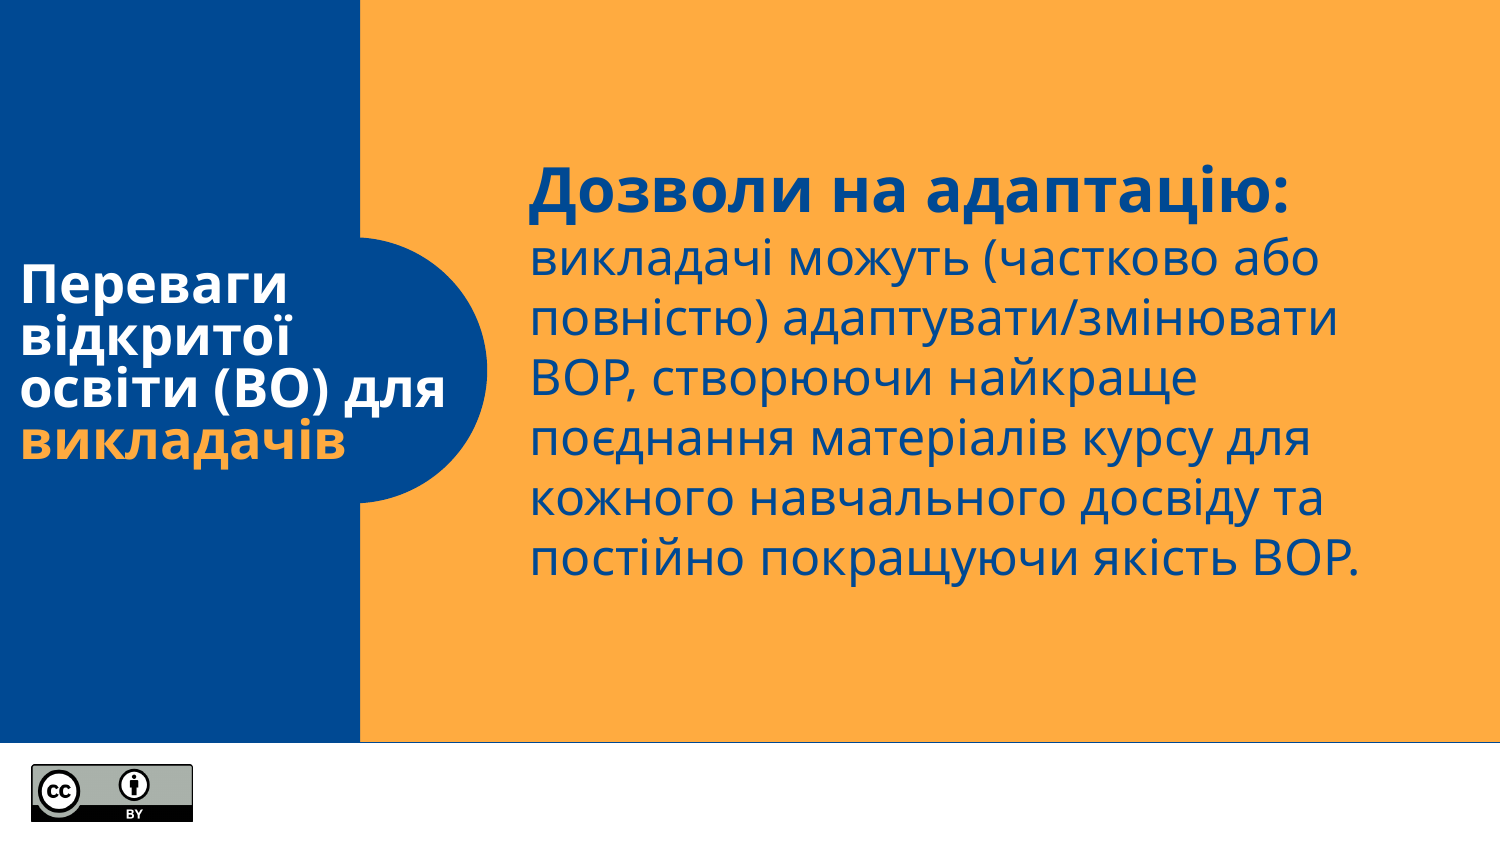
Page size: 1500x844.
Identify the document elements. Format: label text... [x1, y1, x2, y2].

text_box [284, 485, 421, 504]
text_box Дозволи на адаптацію: викладачі можуть (частково або повністю) адаптувати/змінювати ВОР, створюючи найкраще поєднання матеріалів курсу для кожного навчального досвіду та постійно покращуючи якість ВОР. [514, 135, 1411, 601]
text_box [0, 0, 361, 742]
text_box [0, 750, 1500, 844]
picture [31, 764, 193, 822]
text_box Переваги відкритої освіти (BO) для викладачів [4, 246, 509, 485]
text_box [304, 237, 401, 246]
